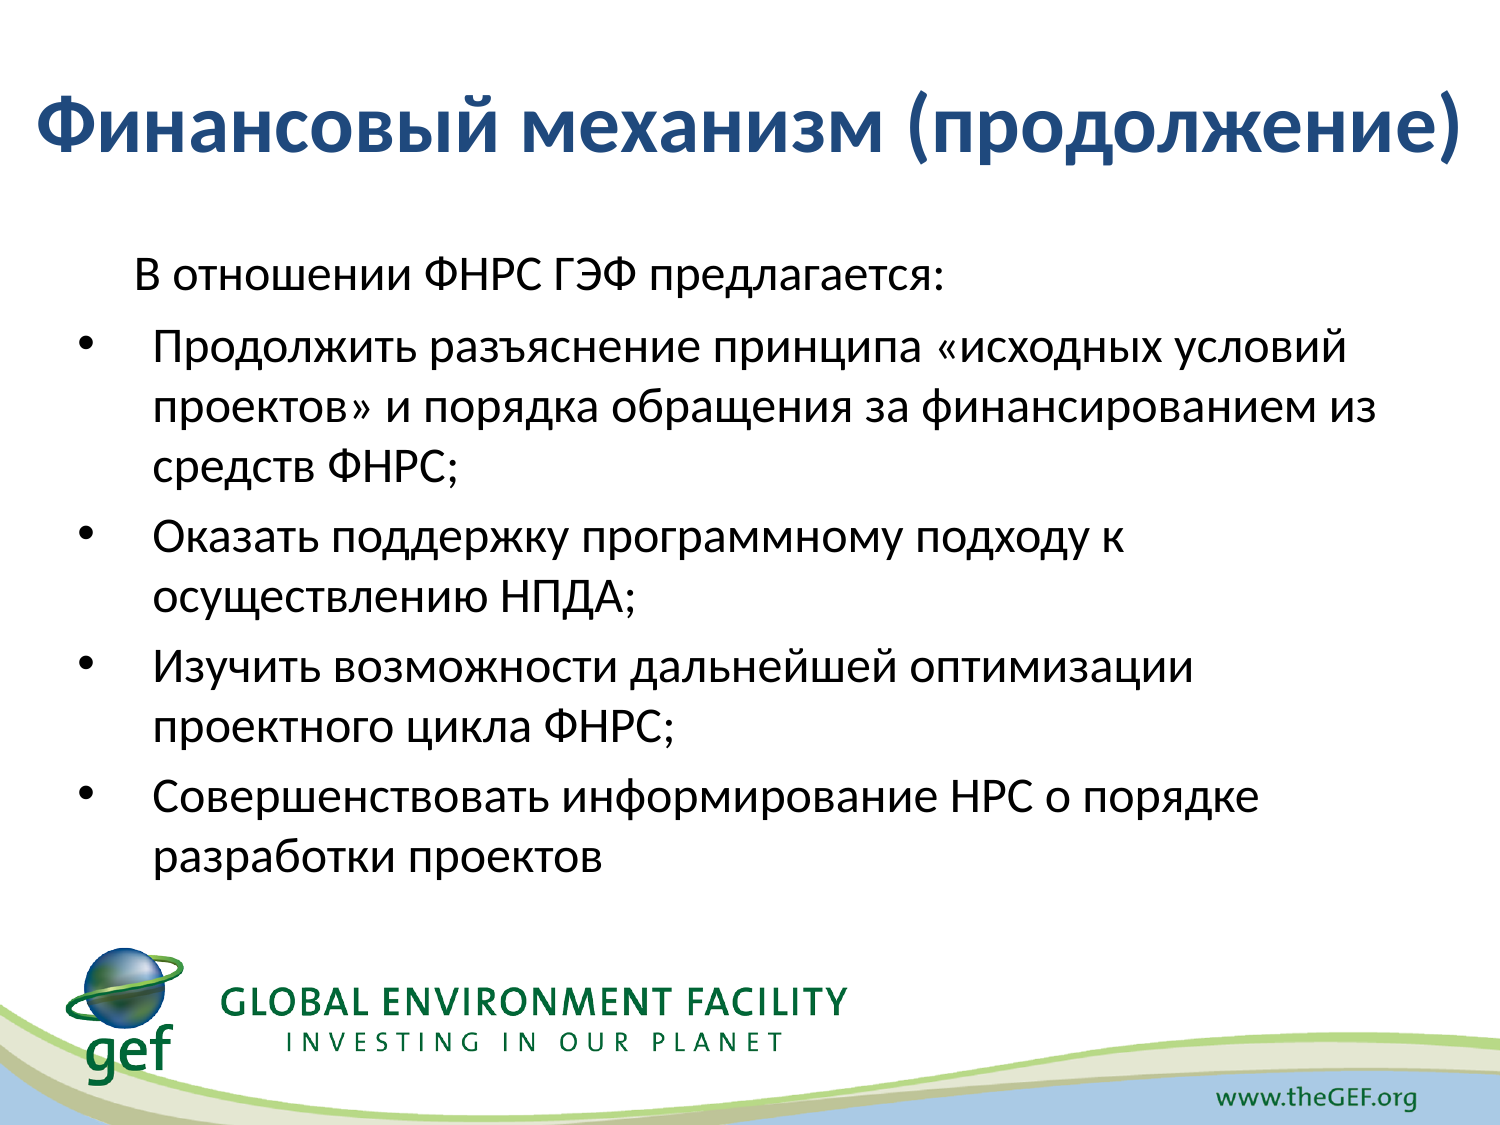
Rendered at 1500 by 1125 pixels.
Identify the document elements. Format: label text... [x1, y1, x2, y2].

picture [0, 920, 1500, 1125]
title Финансовый механизм (продолжение) [0, 24, 1500, 213]
list В отношении ФНРС ГЭФ предлагается: Продолжить разъяснение принципа «исходных условий проектов» и порядка обращения за финансированием из средств ФНРС; Оказать поддержку программному подходу к осуществлению НПДА; Изучить возможности дальнейшей оптимизации проектного цикла ФНРС; Совершенствовать информирование НРС о порядке разработки проектов [62, 224, 1413, 913]
